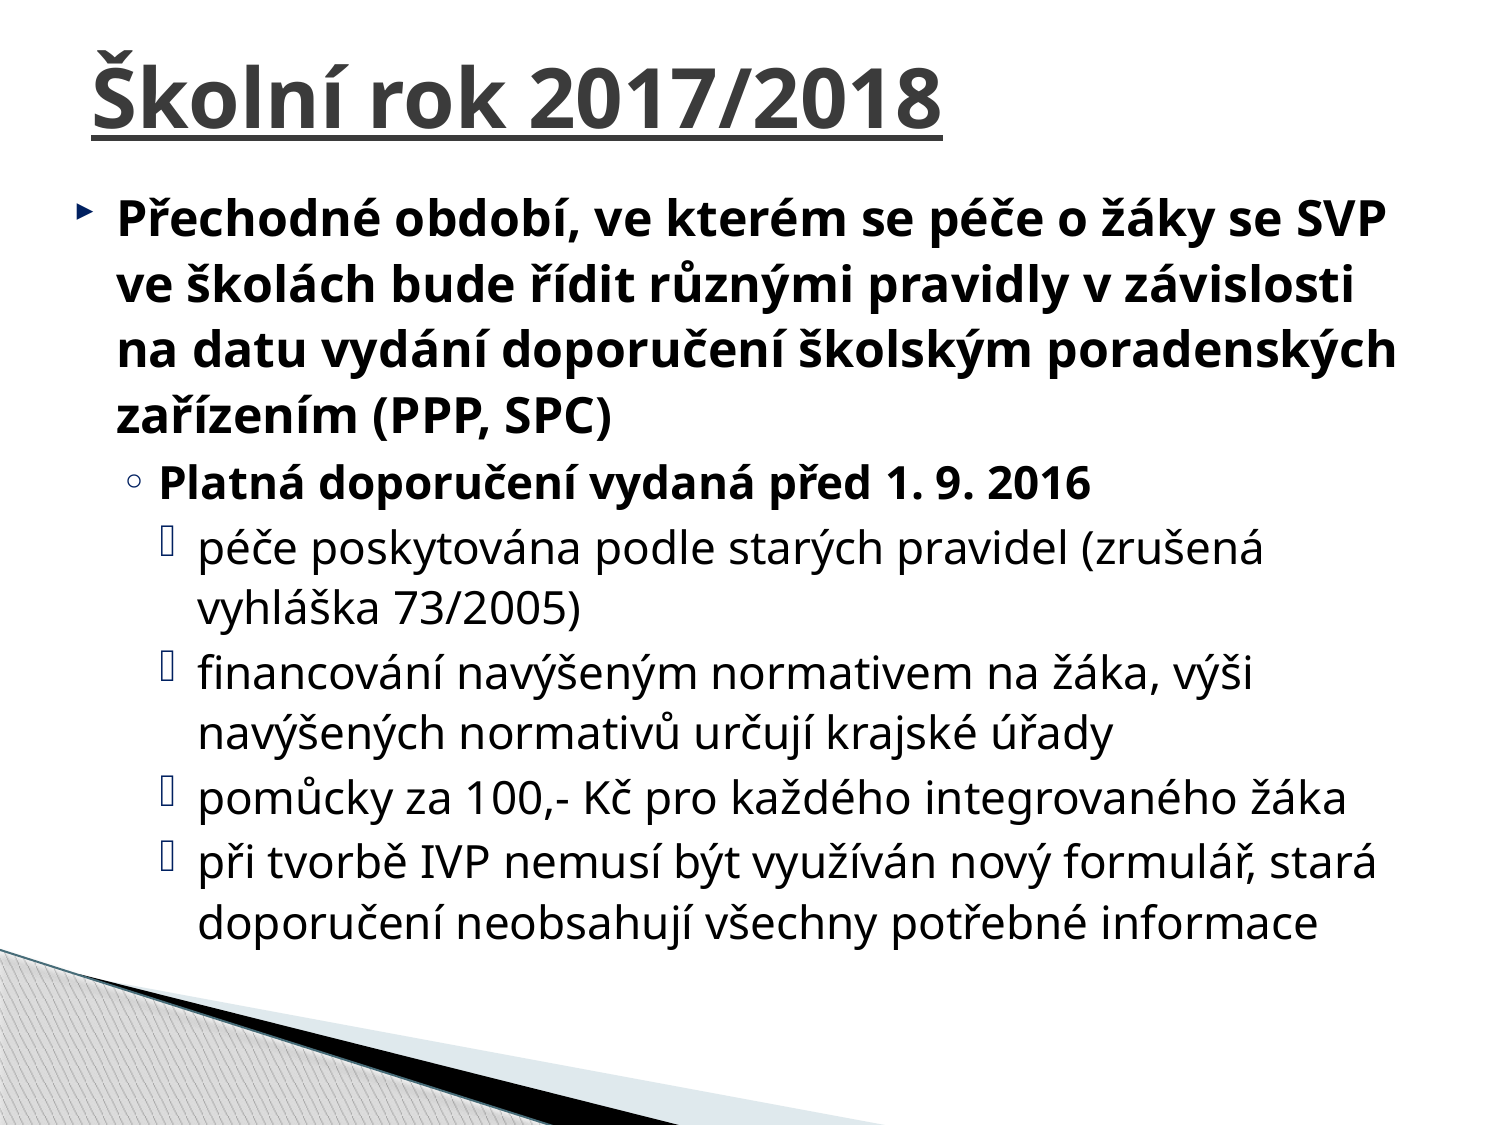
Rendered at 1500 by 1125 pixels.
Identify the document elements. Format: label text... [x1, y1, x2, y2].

title Školní rok 2017/2018 [76, 30, 1427, 159]
list Přechodné období, ve kterém se péče o žáky se SVP ve školách bude řídit různými pravidly v závislosti na datu vydání doporučení školským poradenských zařízením (PPP, SPC) Platná doporučení vydaná před 1. 9. 2016 péče poskytována podle starých pravidel (zrušená vyhláška 73/2005) financování navýšeným normativem na žáka, výši navýšených normativů určují krajské úřady pomůcky za 100,- Kč pro každého integrovaného žáka při tvorbě IVP nemusí být využíván nový formulář, stará doporučení neobsahují všechny potřebné informace [41, 172, 1447, 1035]
